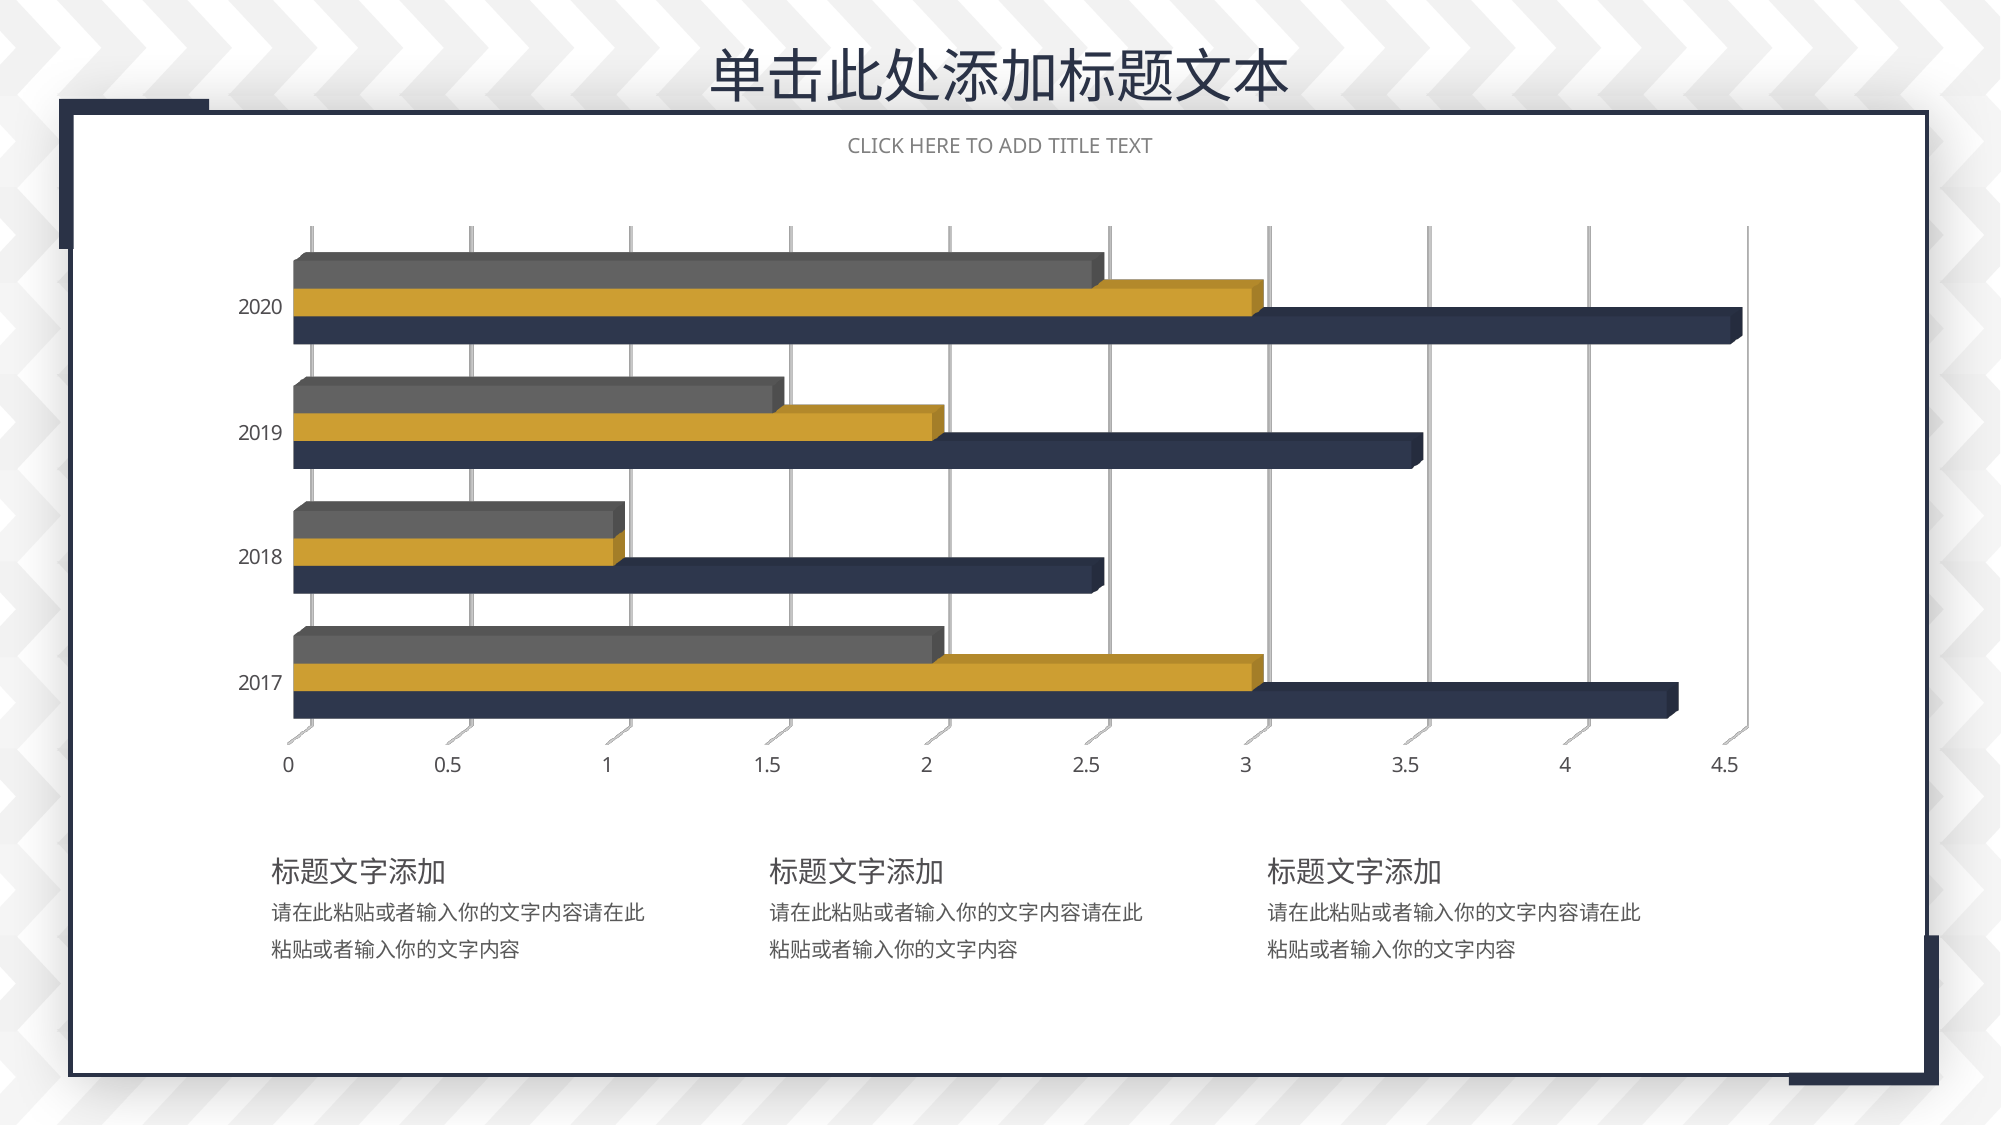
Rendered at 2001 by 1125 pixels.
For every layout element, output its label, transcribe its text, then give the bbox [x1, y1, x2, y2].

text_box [609, 18, 1391, 163]
text_box 请在此粘贴或者输入你的文字内容请在此粘贴或者输入你的文字内容 [754, 879, 1168, 973]
text_box 请在此粘贴或者输入你的文字内容请在此粘贴或者输入你的文字内容 [256, 879, 670, 973]
text_box 标题文字添加 [754, 828, 1085, 879]
chart [204, 215, 1783, 791]
text_box 标题文字添加 [256, 828, 587, 879]
text_box 标题文字添加 [1252, 828, 1583, 879]
text_box 请在此粘贴或者输入你的文字内容请在此粘贴或者输入你的文字内容 [1252, 879, 1667, 973]
